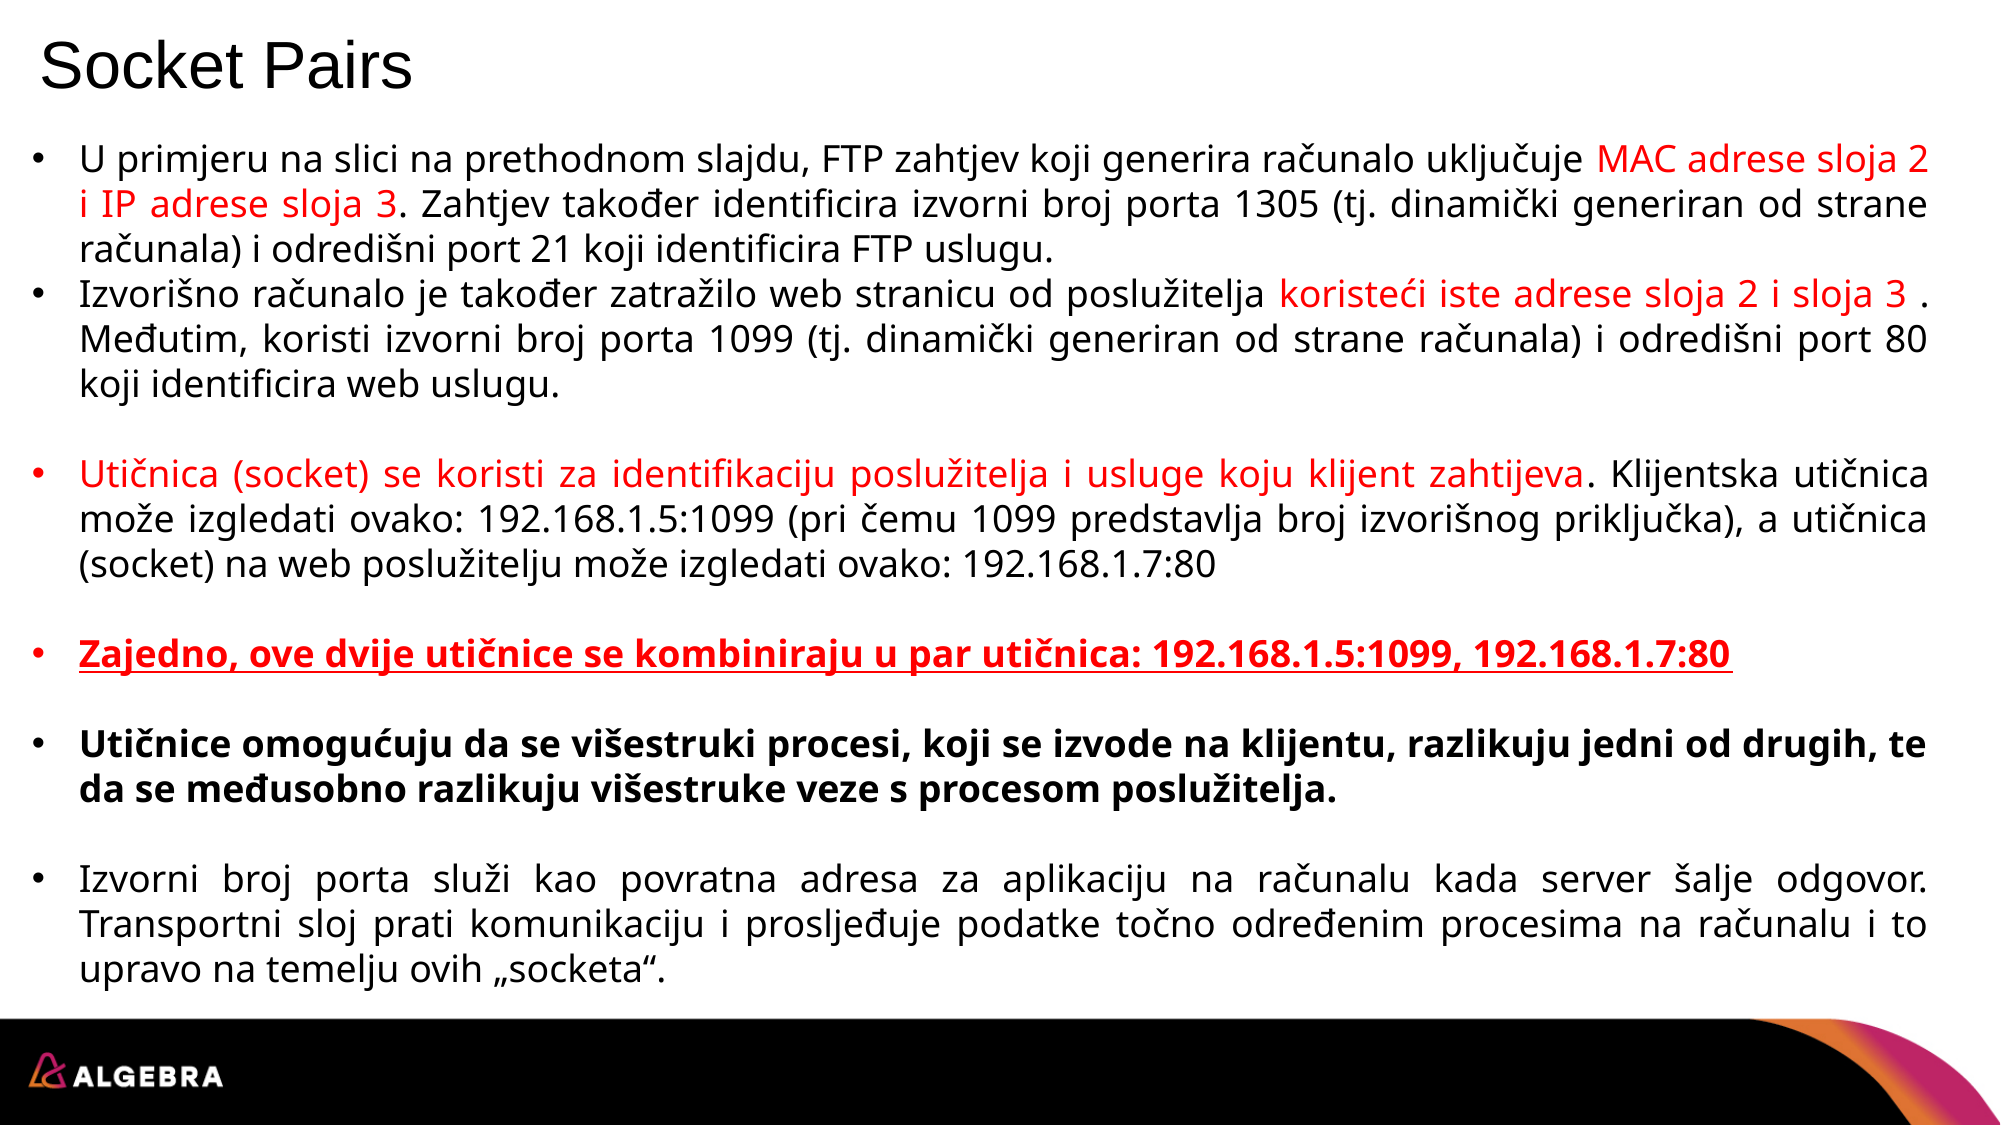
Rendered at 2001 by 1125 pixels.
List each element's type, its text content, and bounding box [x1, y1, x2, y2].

picture [0, 0, 2001, 1125]
text_box U primjeru na slici na prethodnom slajdu, FTP zahtjev koji generira računalo uključuje MAC adrese sloja 2 i IP adrese sloja 3. Zahtjev također identificira izvorni broj porta 1305 (tj. dinamički generiran od strane računala) i odredišni port 21 koji identificira FTP uslugu. Izvorišno računalo je također zatražilo web stranicu od poslužitelja koristeći iste adrese sloja 2 i sloja 3 . Međutim, koristi izvorni broj porta 1099 (tj. dinamički generiran od strane računala) i odredišni port 80 koji identificira web uslugu. Utičnica (socket) se koristi za identifikaciju poslužitelja i usluge koju klijent zahtijeva. Klijentska utičnica može izgledati ovako: 192.168.1.5:1099 (pri čemu 1099 predstavlja broj izvorišnog priključka), a utičnica (socket) na web poslužitelju može izgledati ovako: 192.168.1.7:80 Zajedno, ove dvije utičnice se kombiniraju u par utičnica: 192.168.1.5:1099, 192.168.1.7:80 Utičnice omogućuju da se višestruki procesi, koji se izvode na klijentu, razlikuju jedni od drugih, te da se međusobno razlikuju višestruke veze s procesom poslužitelja. Izvorni broj porta služi kao povratna adresa za aplikaciju na računalu kada server šalje odgovor. Transportni sloj prati komunikaciju i prosljeđuje podatke točno određenim procesima na računalu i to upravo na temelju ovih „socketa“. [17, 127, 1957, 998]
title Socket Pairs [39, 23, 1813, 108]
